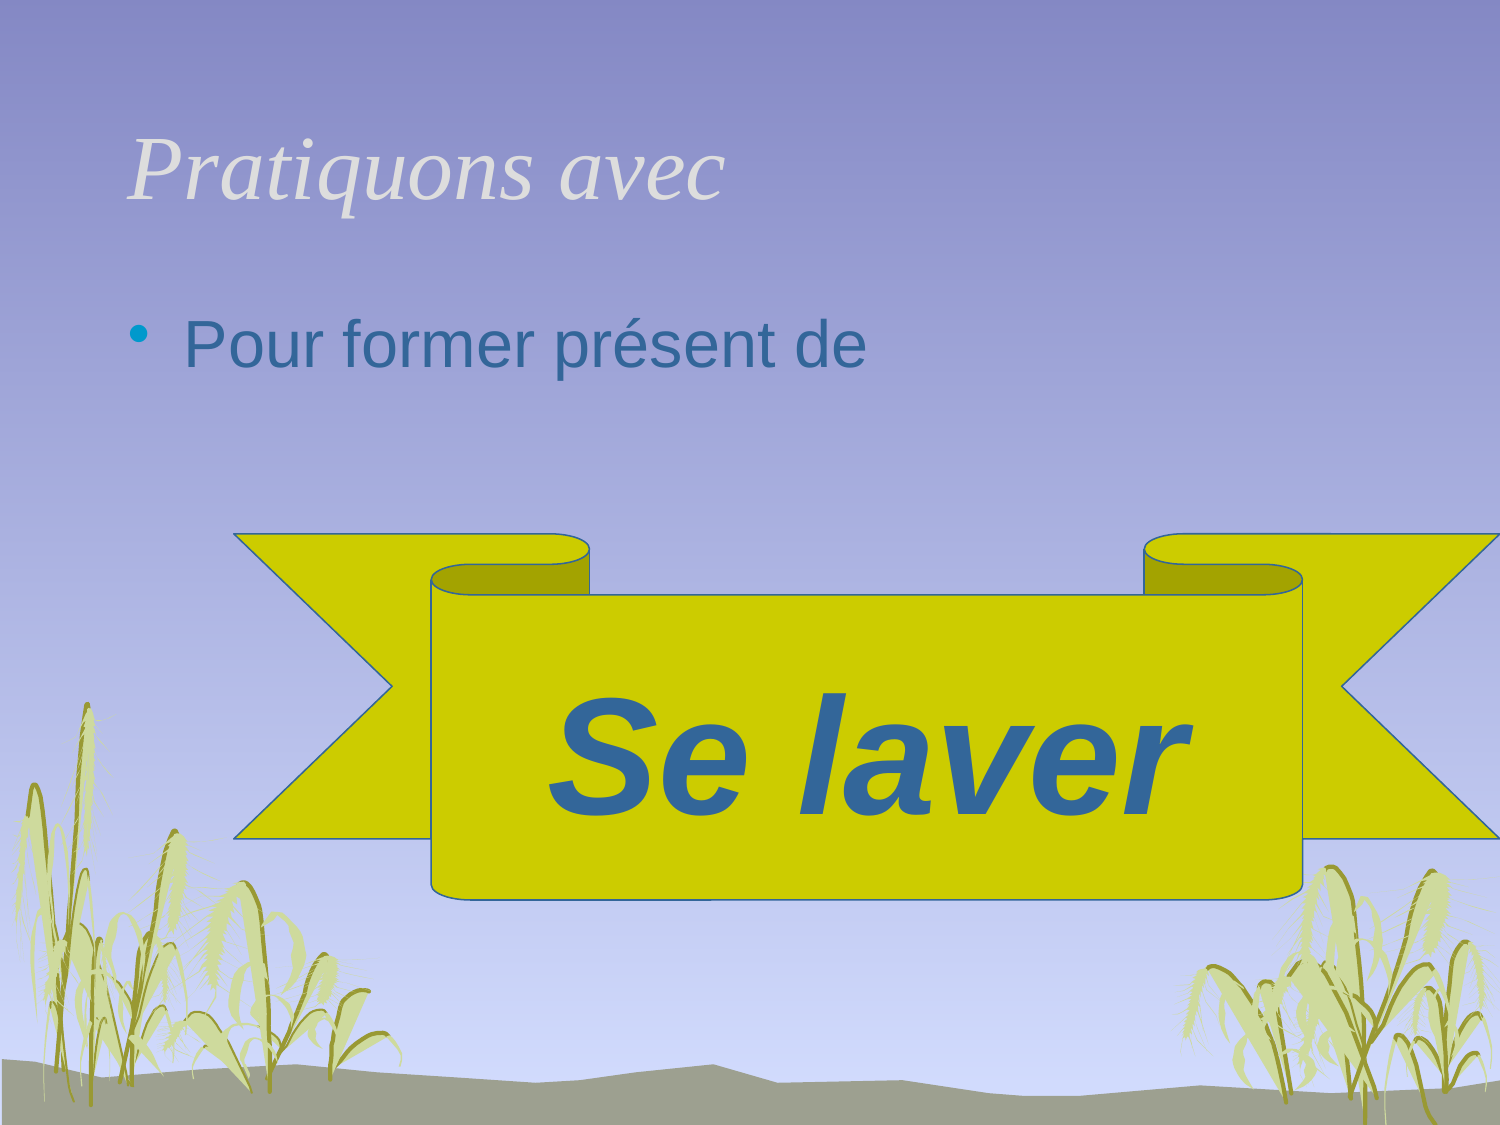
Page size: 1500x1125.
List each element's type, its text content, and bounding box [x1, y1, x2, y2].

title Pratiquons avec [112, 68, 1388, 257]
list Pour former présent de [112, 293, 1388, 969]
text_box Se laver [233, 533, 1500, 901]
